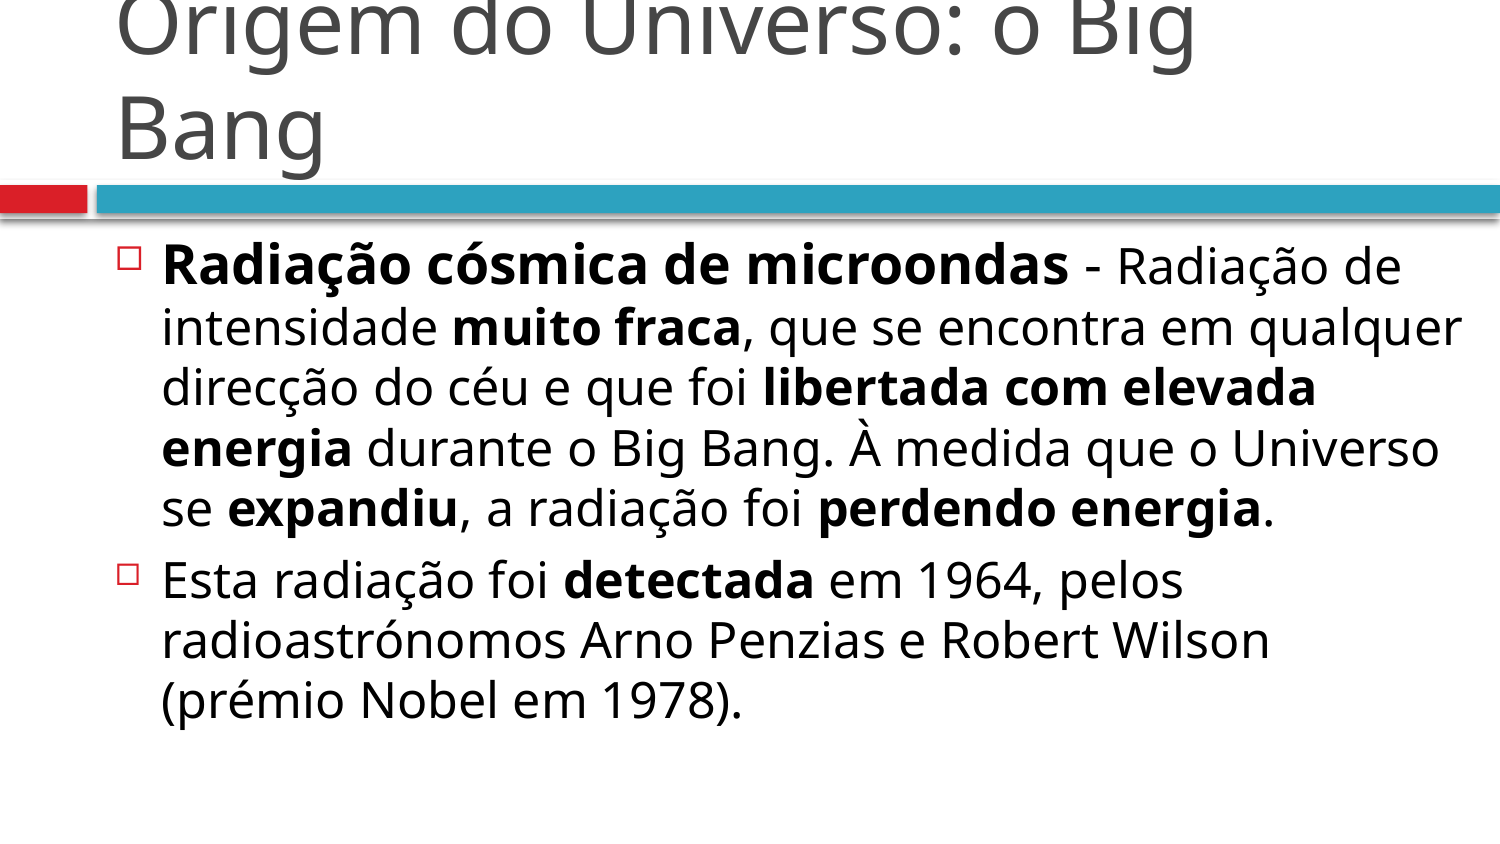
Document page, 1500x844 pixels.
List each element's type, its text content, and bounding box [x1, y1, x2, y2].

list Radiação cósmica de microondas - Radiação de intensidade muito fraca, que se encontra em qualquer direcção do céu e que foi libertada com elevada energia durante o Big Bang. À medida que o Universo se expandiu, a radiação foi perdendo energia. Esta radiação foi detectada em 1964, pelos radioastrónomos Arno Penzias e Robert Wilson (prémio Nobel em 1978). [99, 221, 1483, 759]
title Origem do Universo: o Big Bang [99, 19, 1438, 185]
